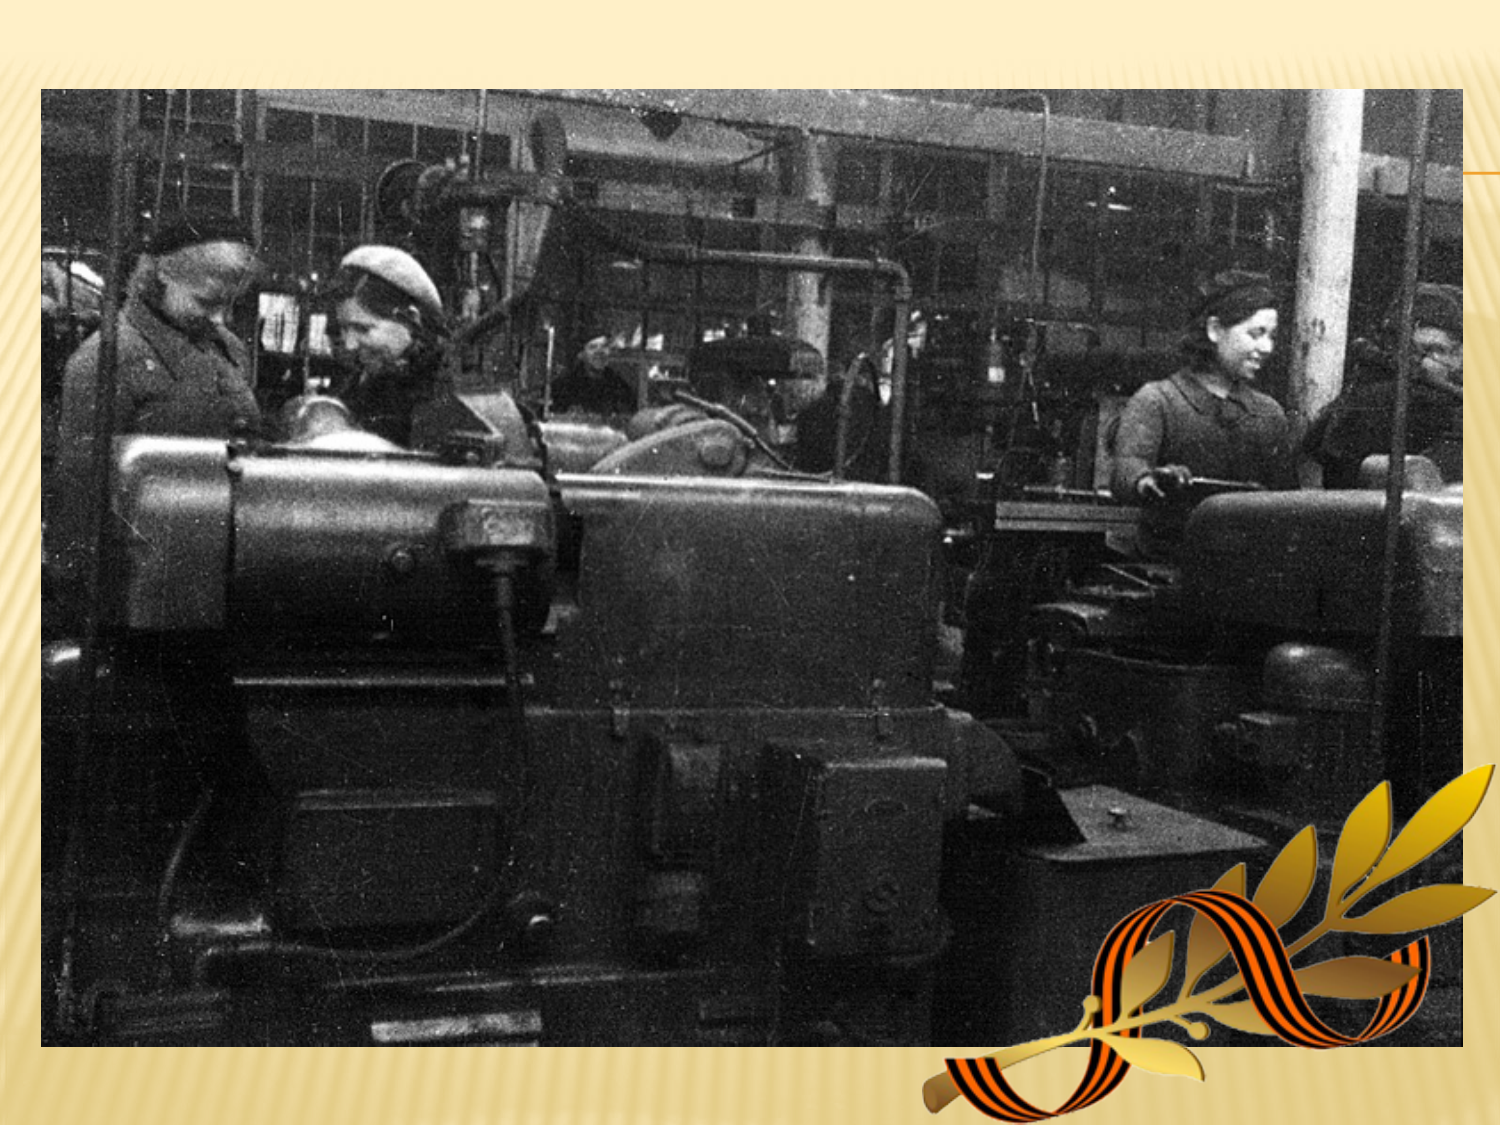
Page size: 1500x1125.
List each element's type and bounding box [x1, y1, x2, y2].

picture [40, 89, 1500, 1125]
